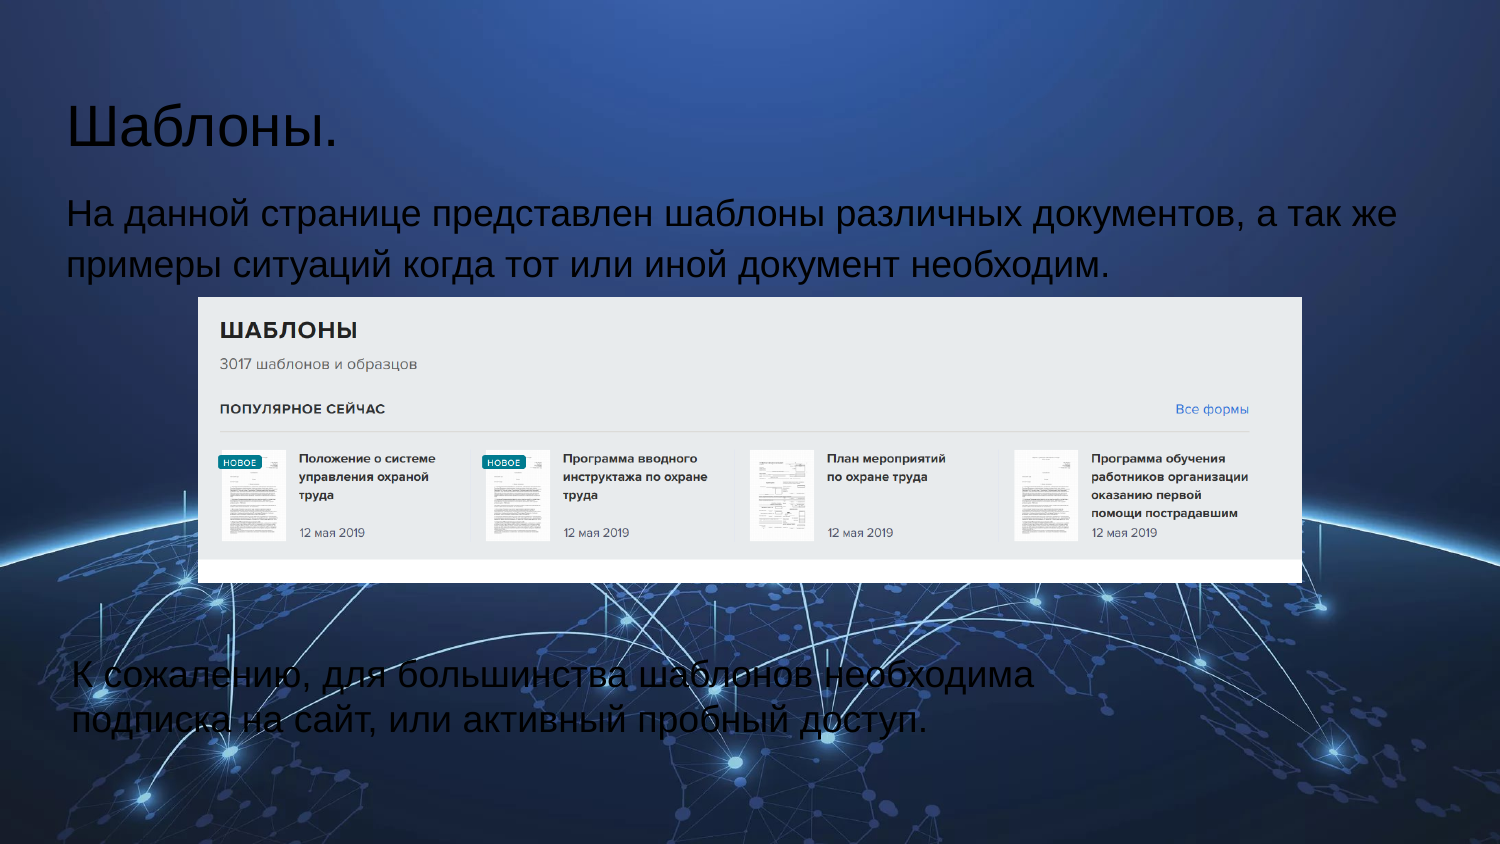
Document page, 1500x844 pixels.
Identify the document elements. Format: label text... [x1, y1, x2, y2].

picture [0, 0, 1500, 844]
list На данной странице представлен шаблоны различных документов, а так же примеры ситуаций когда тот или иной документ необходим. [51, 166, 1449, 298]
title Шаблоны. [51, 72, 1449, 166]
text_box К сожалению, для большинства шаблонов необходима подписка на сайт, или активный пробный доступ. [56, 634, 1133, 832]
